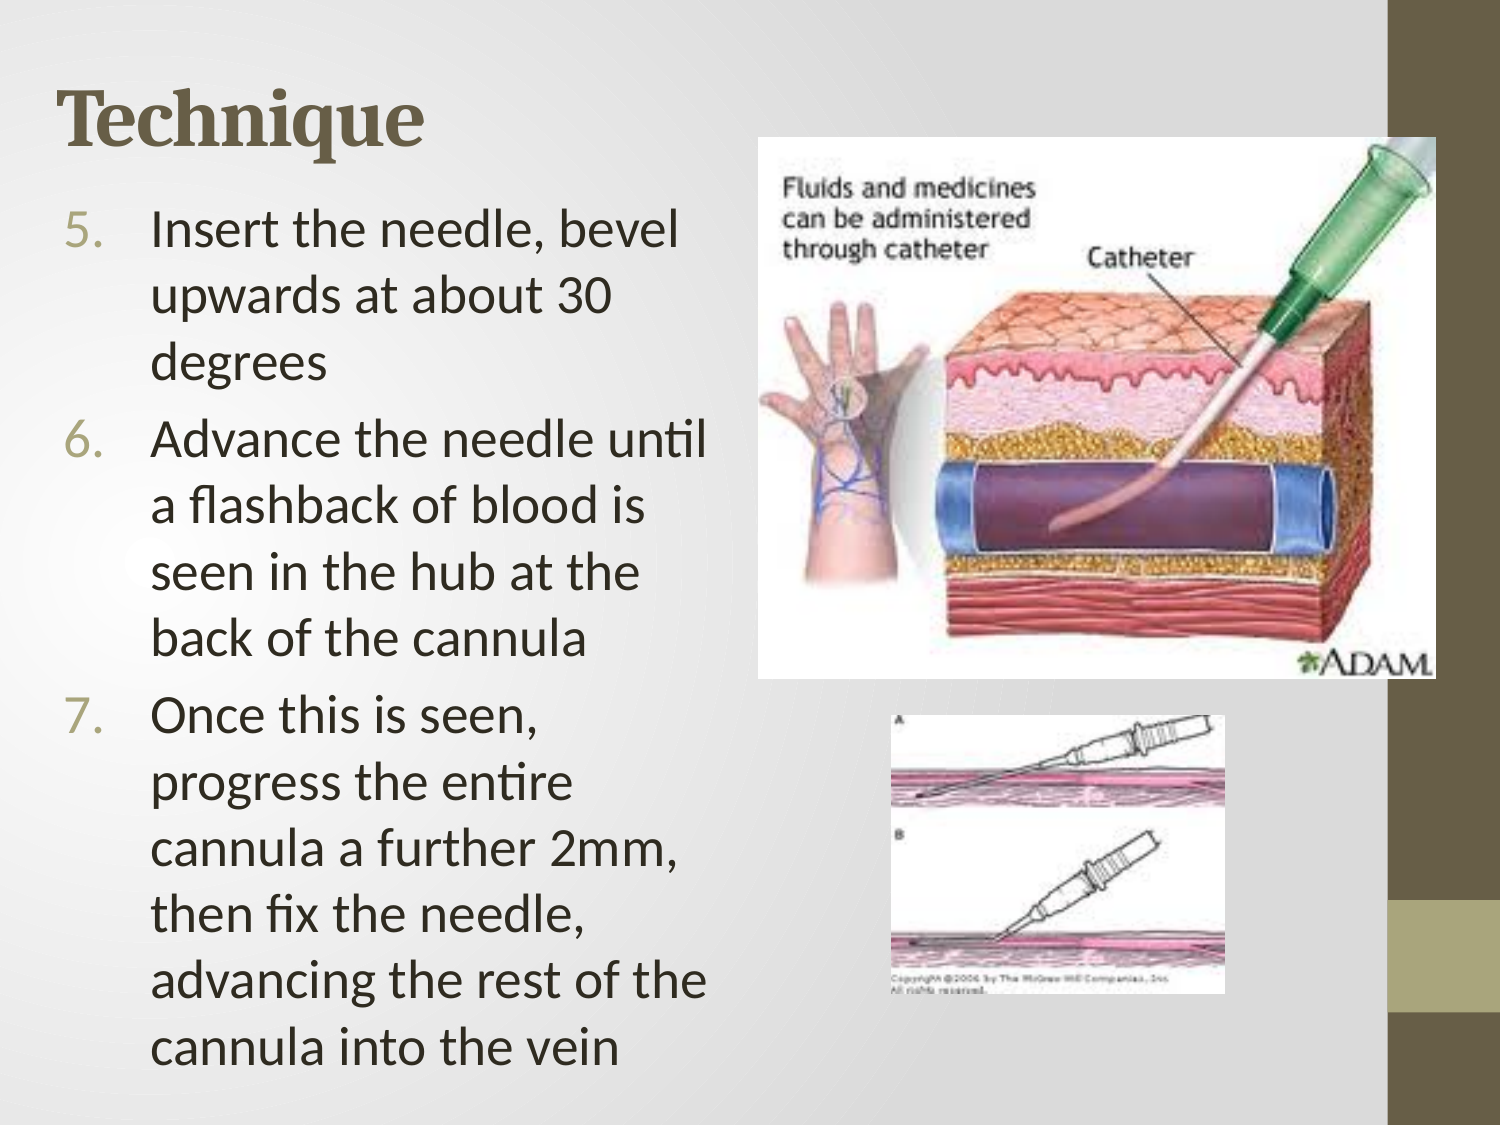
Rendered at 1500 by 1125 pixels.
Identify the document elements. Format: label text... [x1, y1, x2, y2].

title Technique [41, 19, 1292, 207]
list Insert the needle, bevel upwards at about 30 degrees Advance the needle until a flashback of blood is seen in the hub at the back of the cannula Once this is seen, progress the entire cannula a further 2mm, then fix the needle, advancing the rest of the cannula into the vein [29, 184, 750, 1094]
picture [891, 715, 1226, 995]
picture [758, 136, 1436, 680]
